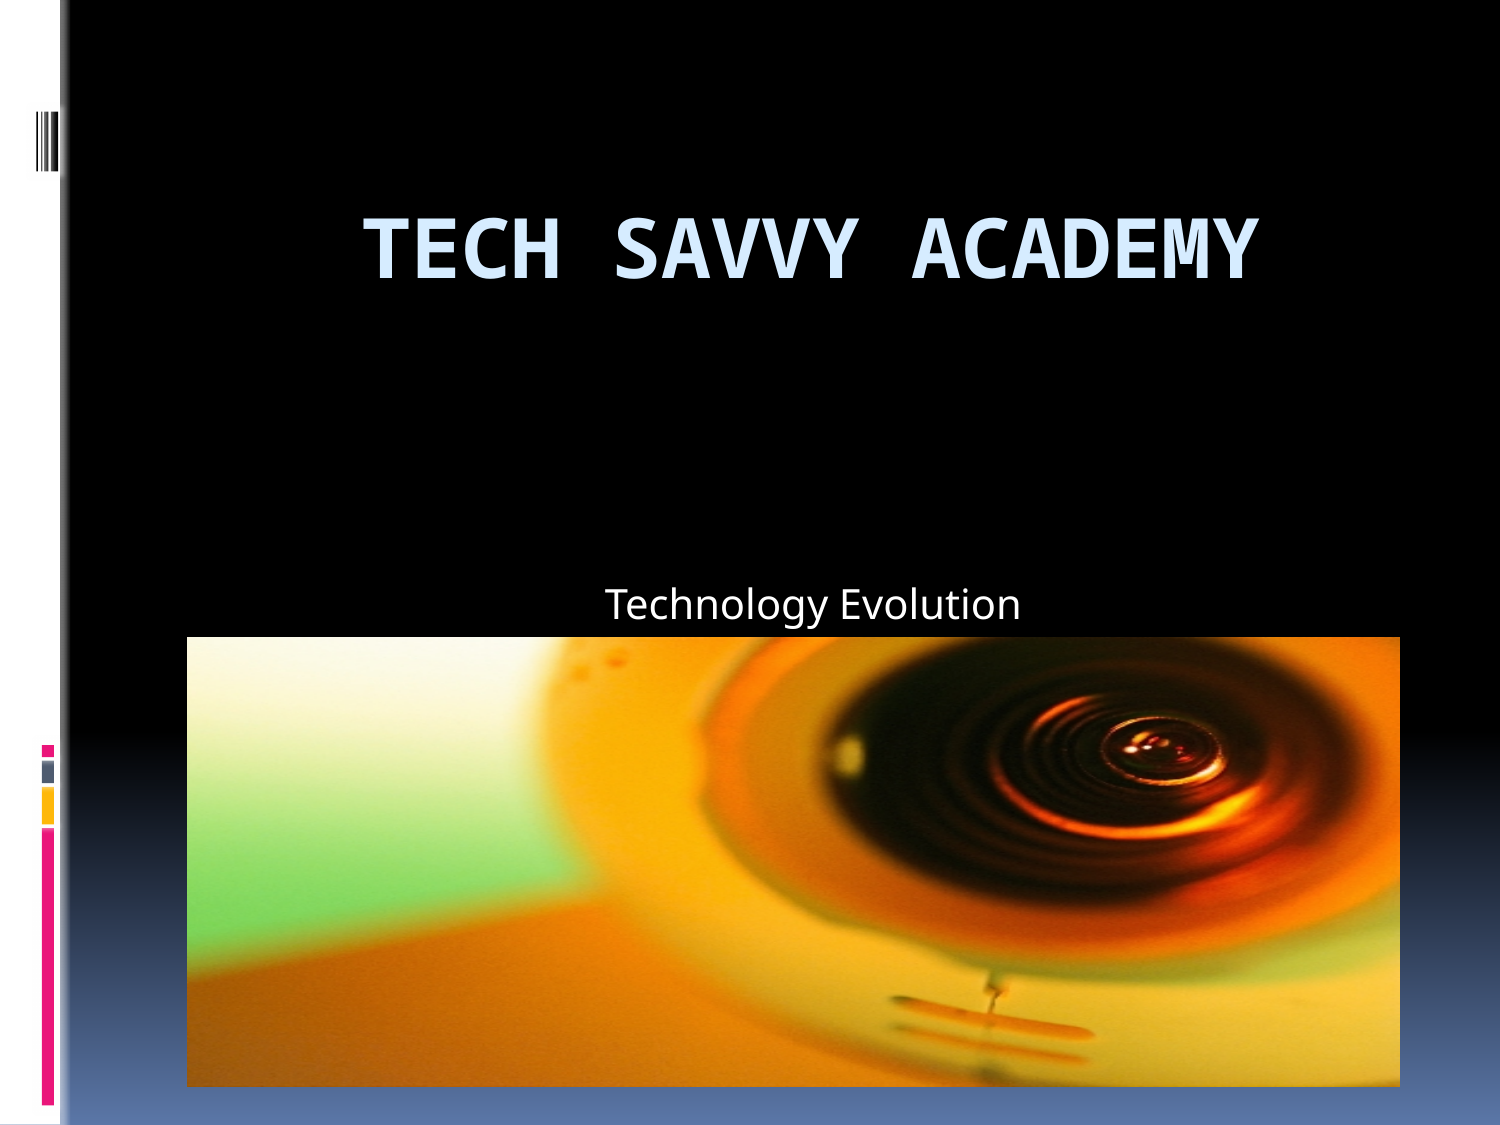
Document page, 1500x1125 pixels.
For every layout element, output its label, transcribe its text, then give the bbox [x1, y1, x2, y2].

picture [186, 636, 1401, 1088]
subtitle Technology Evolution [174, 387, 1450, 635]
title TECH SAVVY ACADEMY [174, 187, 1450, 387]
